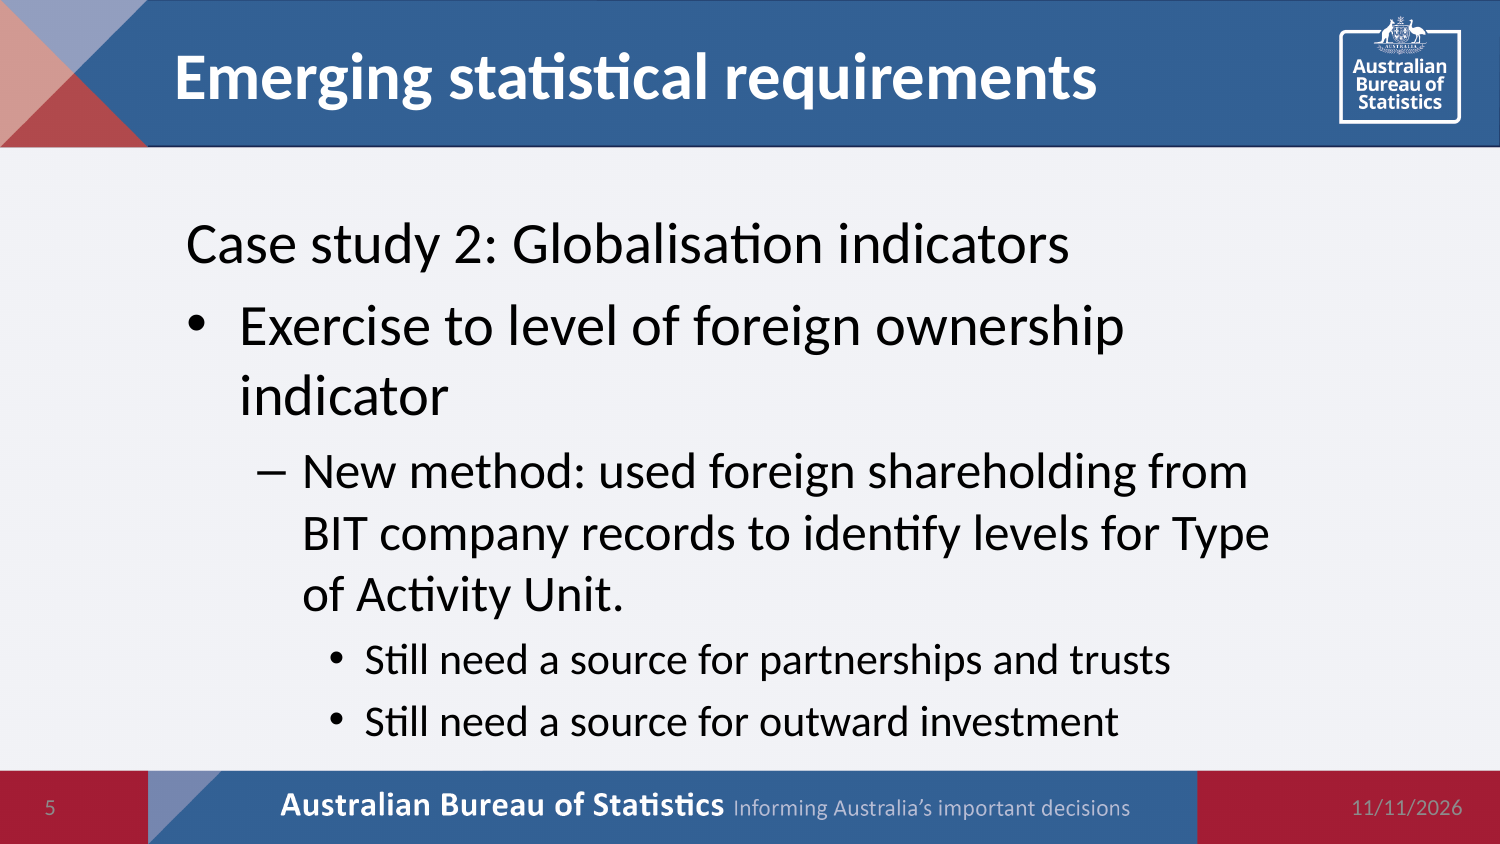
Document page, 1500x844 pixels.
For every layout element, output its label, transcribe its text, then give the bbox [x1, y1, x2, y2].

slide_number 5 [29, 788, 113, 824]
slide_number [1210, 788, 1478, 824]
picture [0, 0, 1500, 844]
title Emerging statistical requirements [159, 3, 1329, 144]
list Case study 2: Globalisation indicators Exercise to level of foreign ownership indicator New method: used foreign shareholding from BIT company records to identify levels for Type of Activity Unit. Still need a source for partnerships and trusts Still need a source for outward investment [171, 196, 1329, 754]
